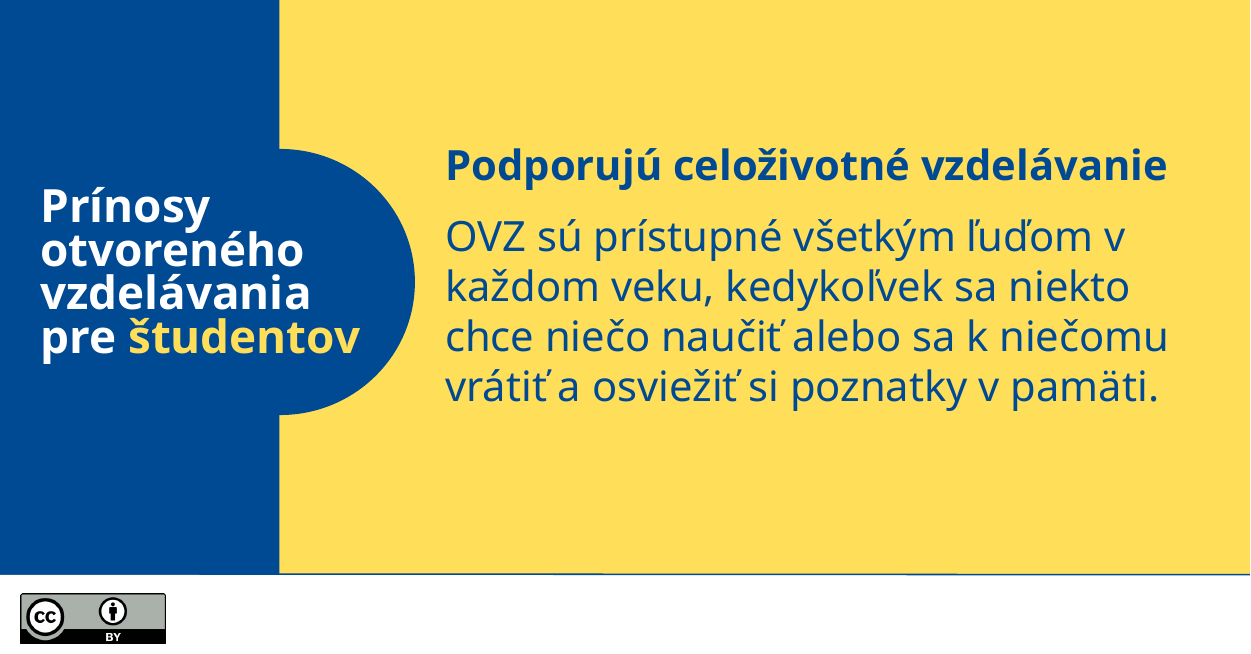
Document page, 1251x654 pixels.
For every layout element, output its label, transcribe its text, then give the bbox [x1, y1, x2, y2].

text_box [206, 148, 355, 171]
text_box [187, 378, 374, 416]
text_box Prínosy otvoreného vzdelávania pre študentov [25, 171, 409, 378]
text_box [0, 0, 280, 573]
text_box [409, 242, 415, 322]
text_box [0, 582, 1250, 654]
text_box Podporujú celoživotné vzdelávanie OVZ sú prístupné všetkým ľuďom v každom veku, kedykoľvek sa niekto chce niečo naučiť alebo sa k niečomu vrátiť a osviežiť si poznatky v pamäti. [430, 124, 1211, 425]
picture [20, 592, 166, 645]
